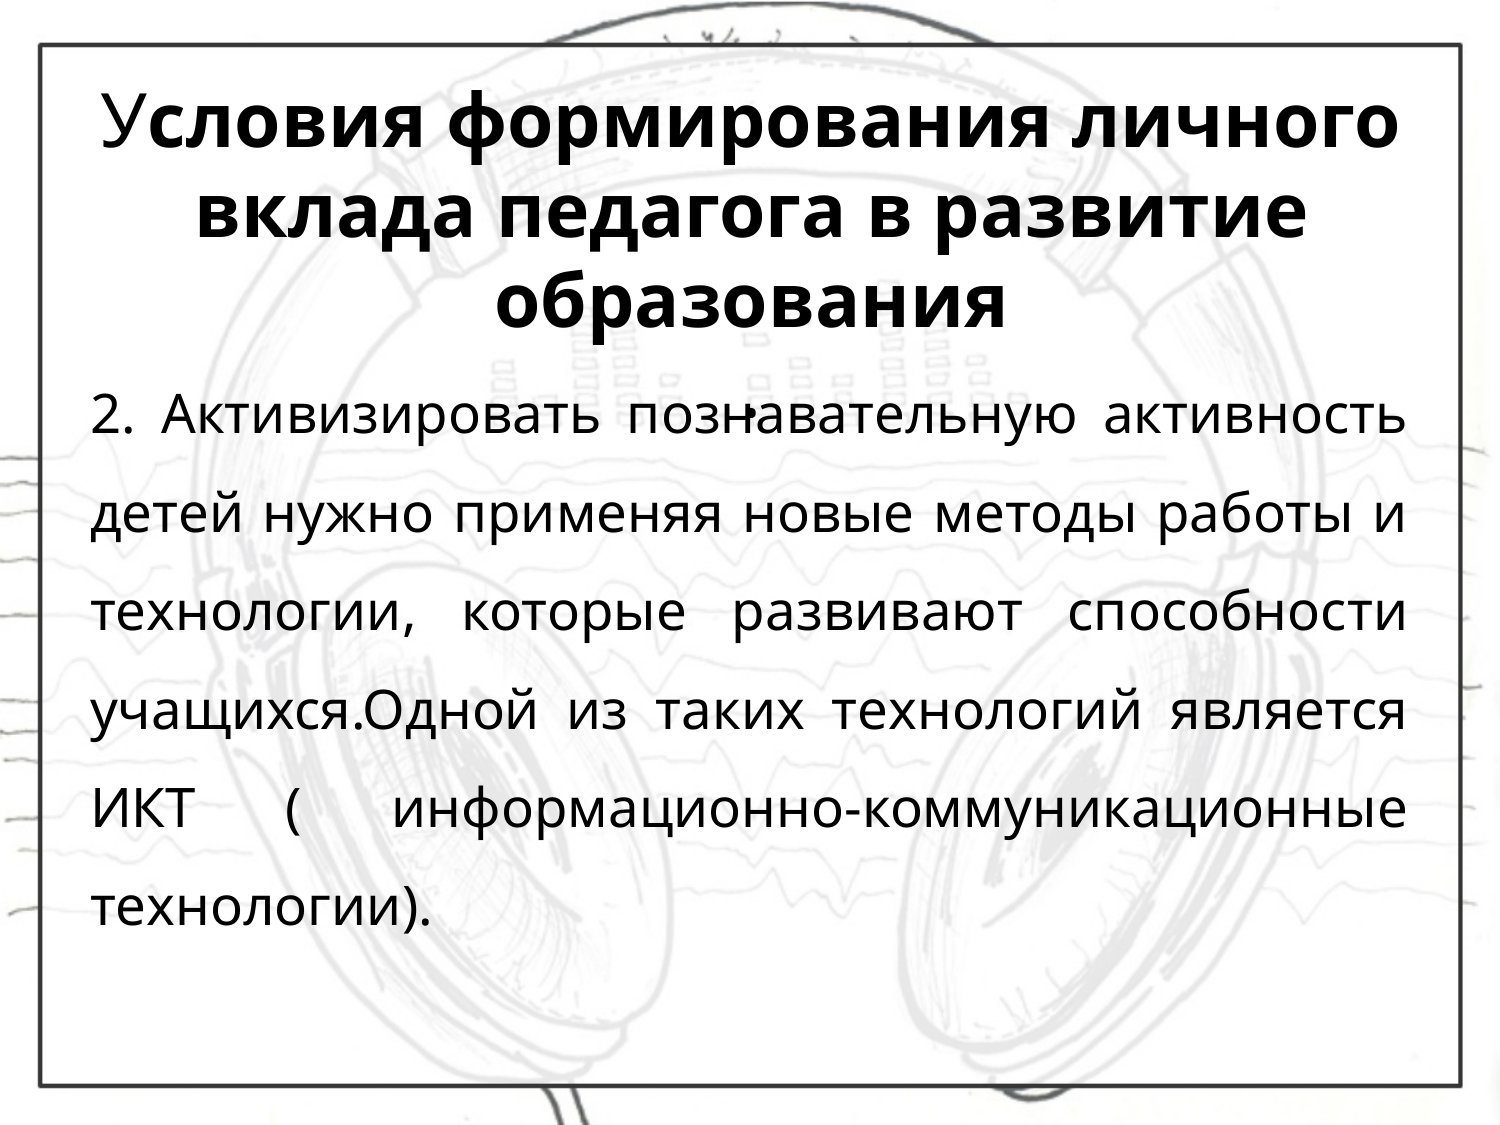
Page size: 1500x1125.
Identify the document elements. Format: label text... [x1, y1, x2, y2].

title Условия формирования личного вклада педагога в развитие образования . [76, 113, 1427, 302]
list 2. Активизировать познавательную активность детей нужно применяя новые методы работы и технологии, которые развивают способности учащихся.Одной из таких технологий является ИКТ ( информационно-коммуникационные технологии). [75, 262, 1425, 1005]
